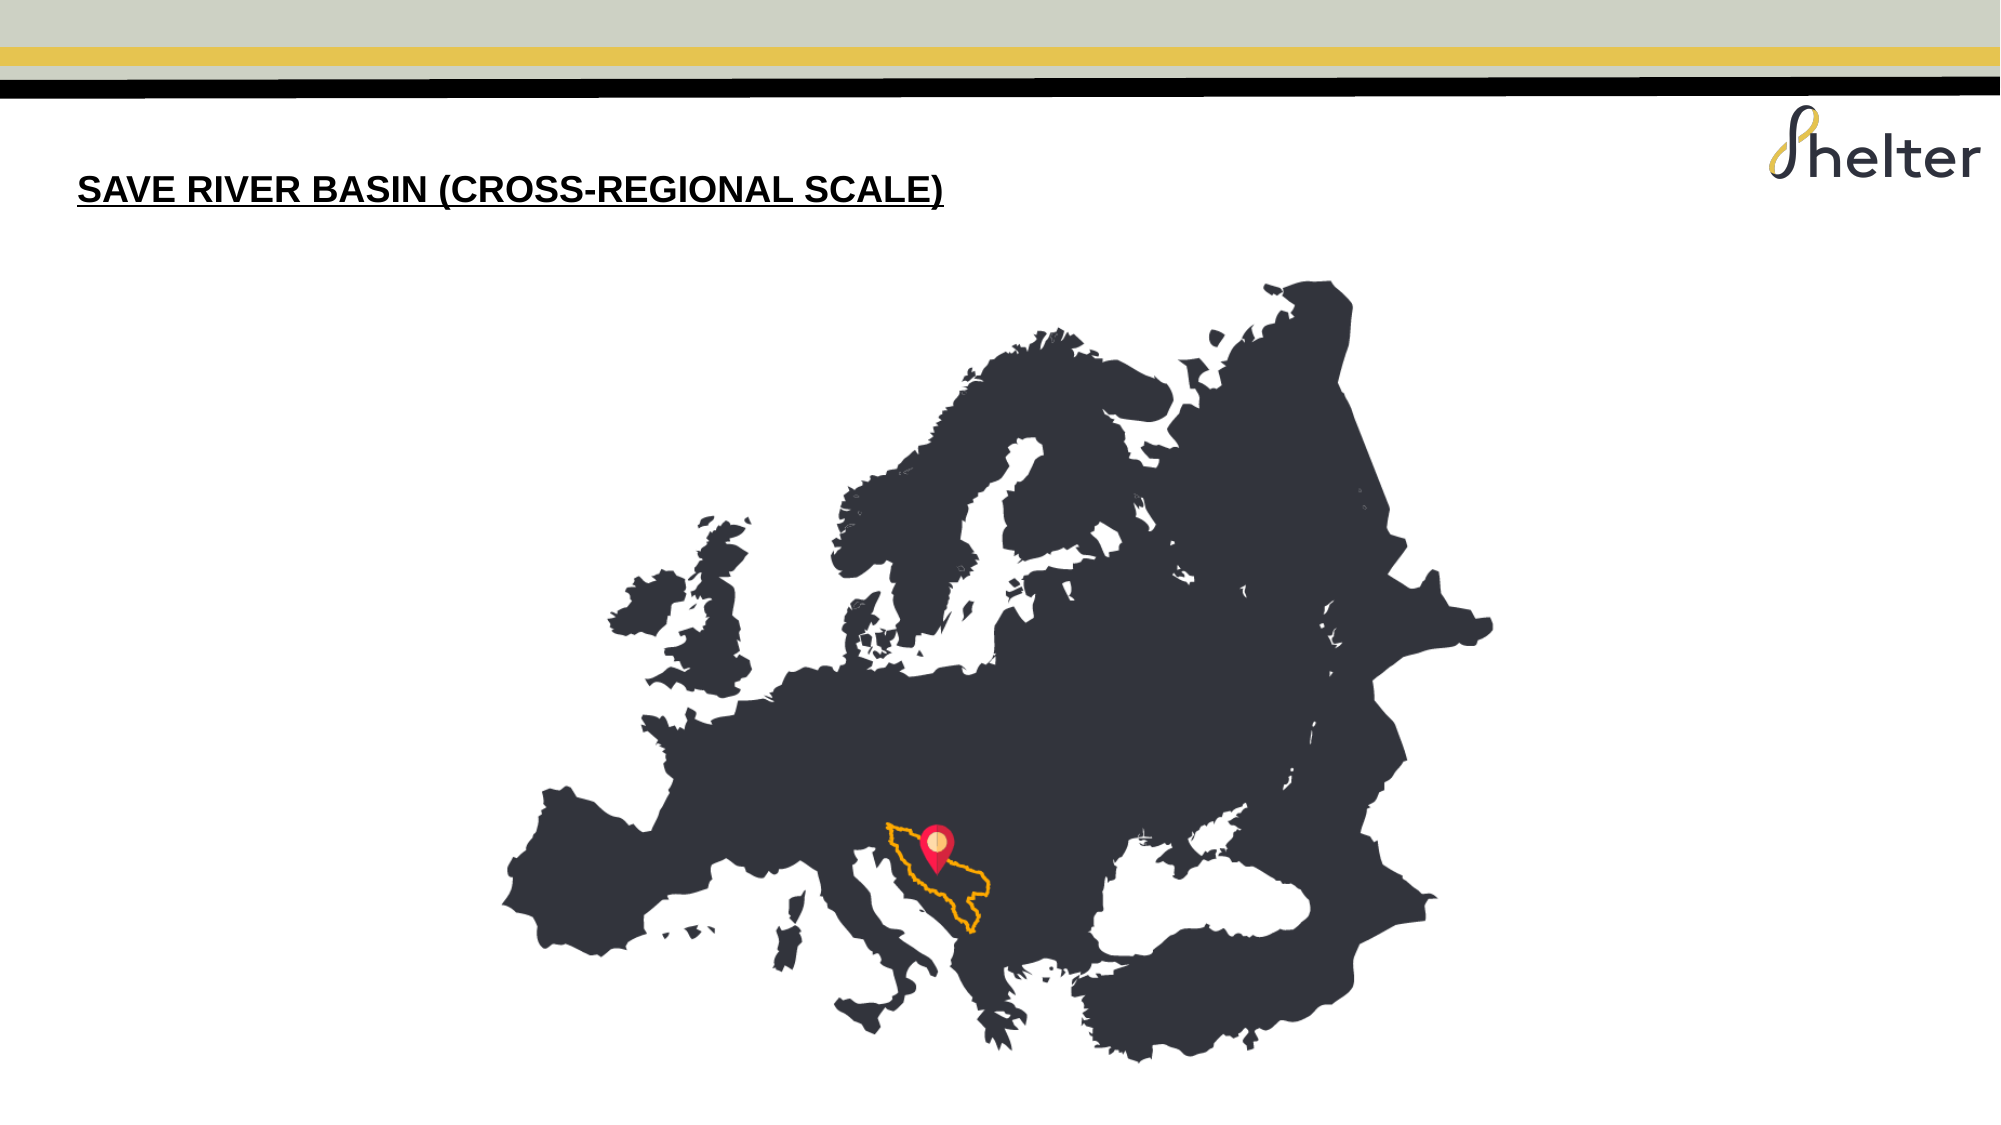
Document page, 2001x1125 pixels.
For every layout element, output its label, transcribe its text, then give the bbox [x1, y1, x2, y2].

text_box SAVE RIVER BASIN (CROSS-REGIONAL SCALE) [62, 157, 1191, 218]
picture [474, 249, 1526, 1096]
picture [1769, 105, 1981, 179]
